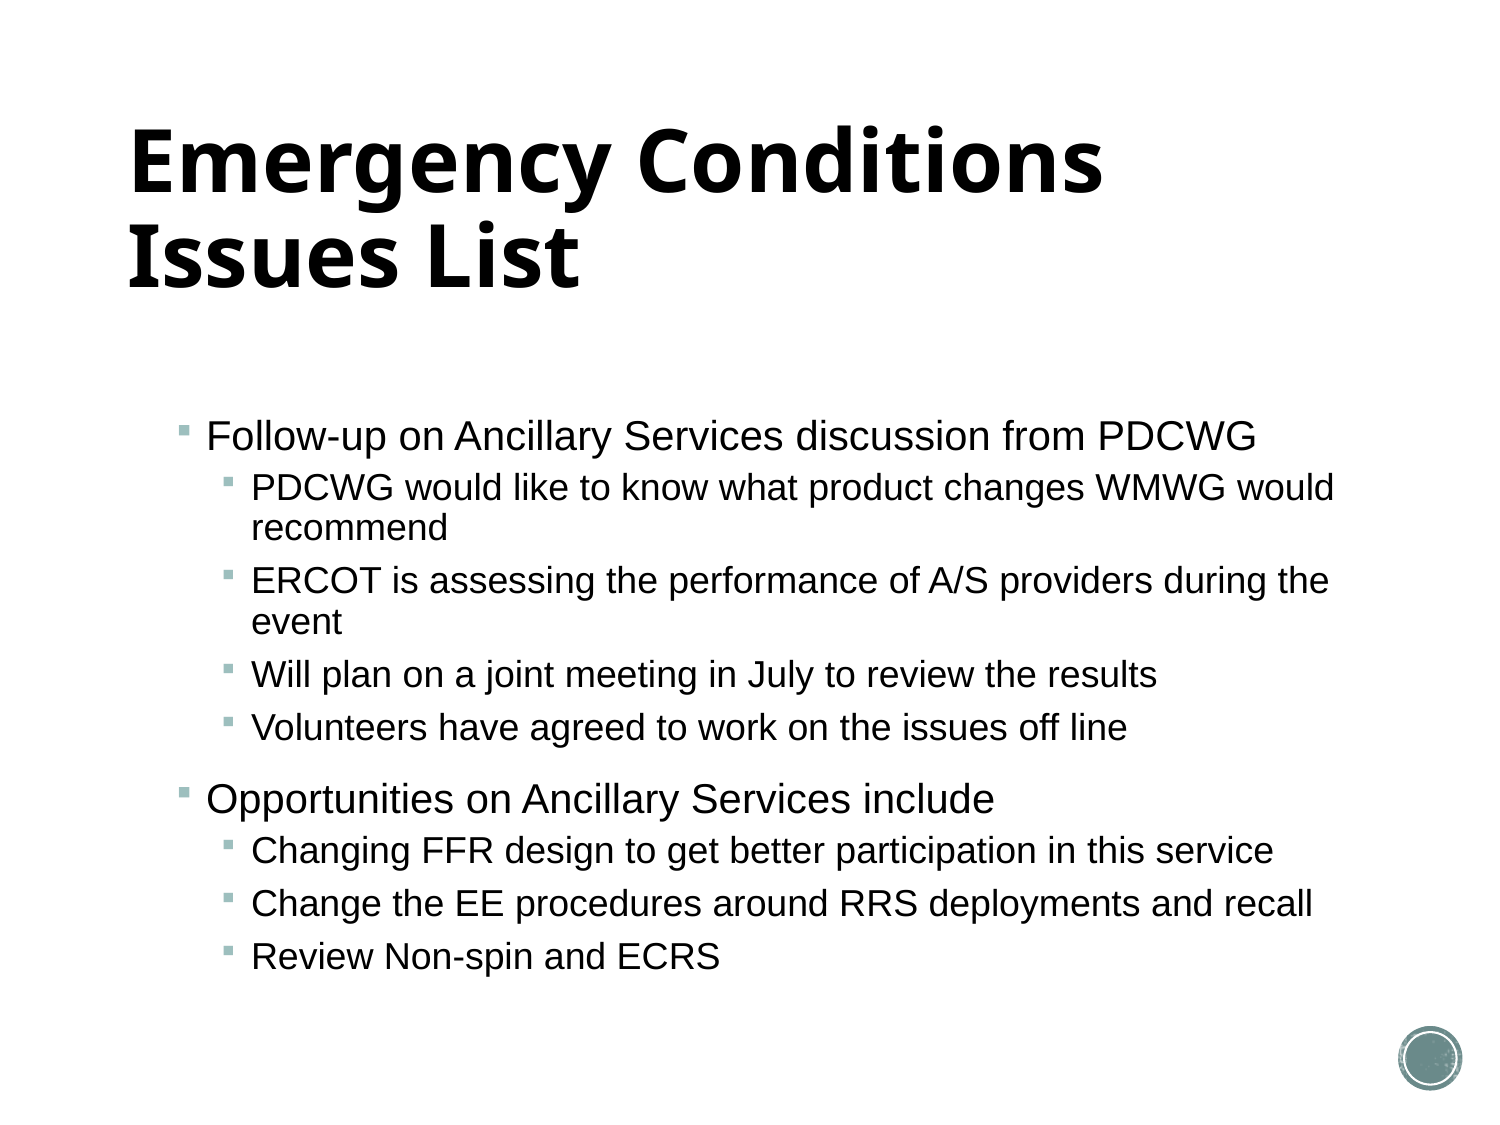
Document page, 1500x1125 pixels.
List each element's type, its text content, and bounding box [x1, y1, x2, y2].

title Emergency Conditions Issues List [112, 79, 1388, 344]
list Follow-up on Ancillary Services discussion from PDCWG PDCWG would like to know what product changes WMWG would recommend ERCOT is assessing the performance of A/S providers during the event Will plan on a joint meeting in July to review the results Volunteers have agreed to work on the issues off line Opportunities on Ancillary Services include Changing FFR design to get better participation in this service Change the EE procedures around RRS deployments and recall Review Non-spin and ECRS [161, 407, 1425, 1046]
